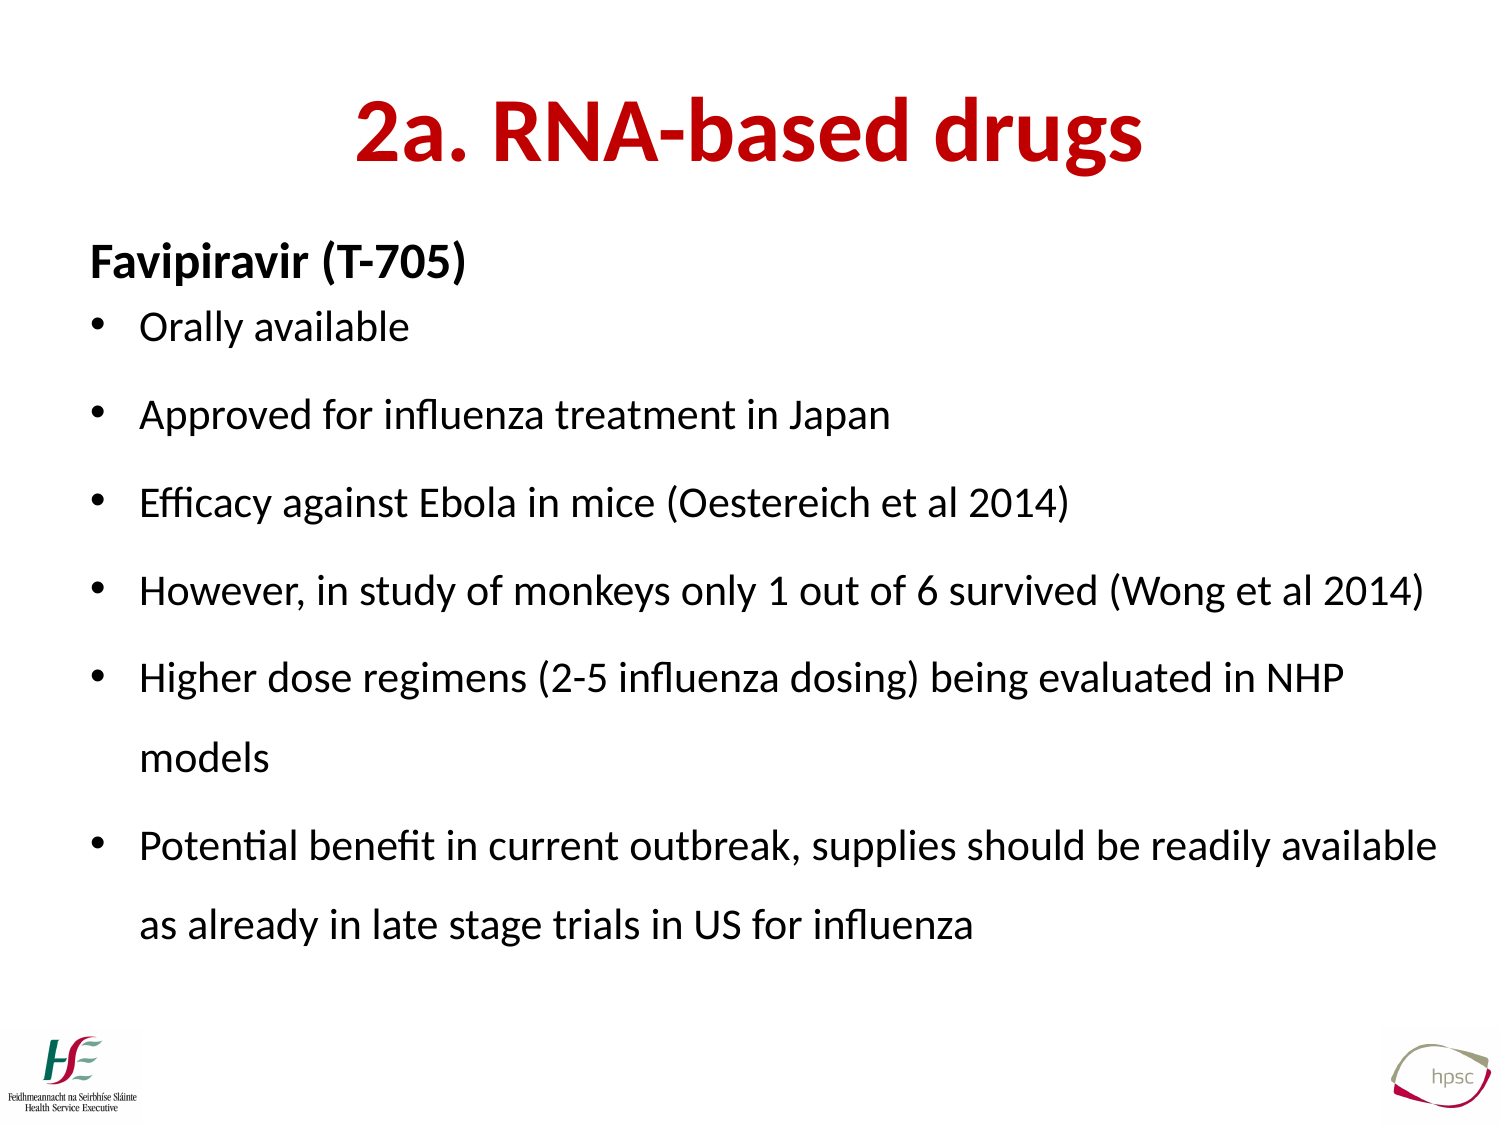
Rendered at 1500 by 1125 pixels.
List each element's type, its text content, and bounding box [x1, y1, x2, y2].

title 2a. RNA-based drugs [75, 30, 1425, 219]
list Favipiravir (T-705) Orally available Approved for influenza treatment in Japan Efficacy against Ebola in mice (Oestereich et al 2014) However, in study of monkeys only 1 out of 6 survived (Wong et al 2014) Higher dose regimens (2-5 influenza dosing) being evaluated in NHP models Potential benefit in current outbreak, supplies should be readily available as already in late stage trials in US for influenza [75, 219, 1459, 1035]
picture [0, 1029, 142, 1125]
picture [1381, 1026, 1500, 1125]
